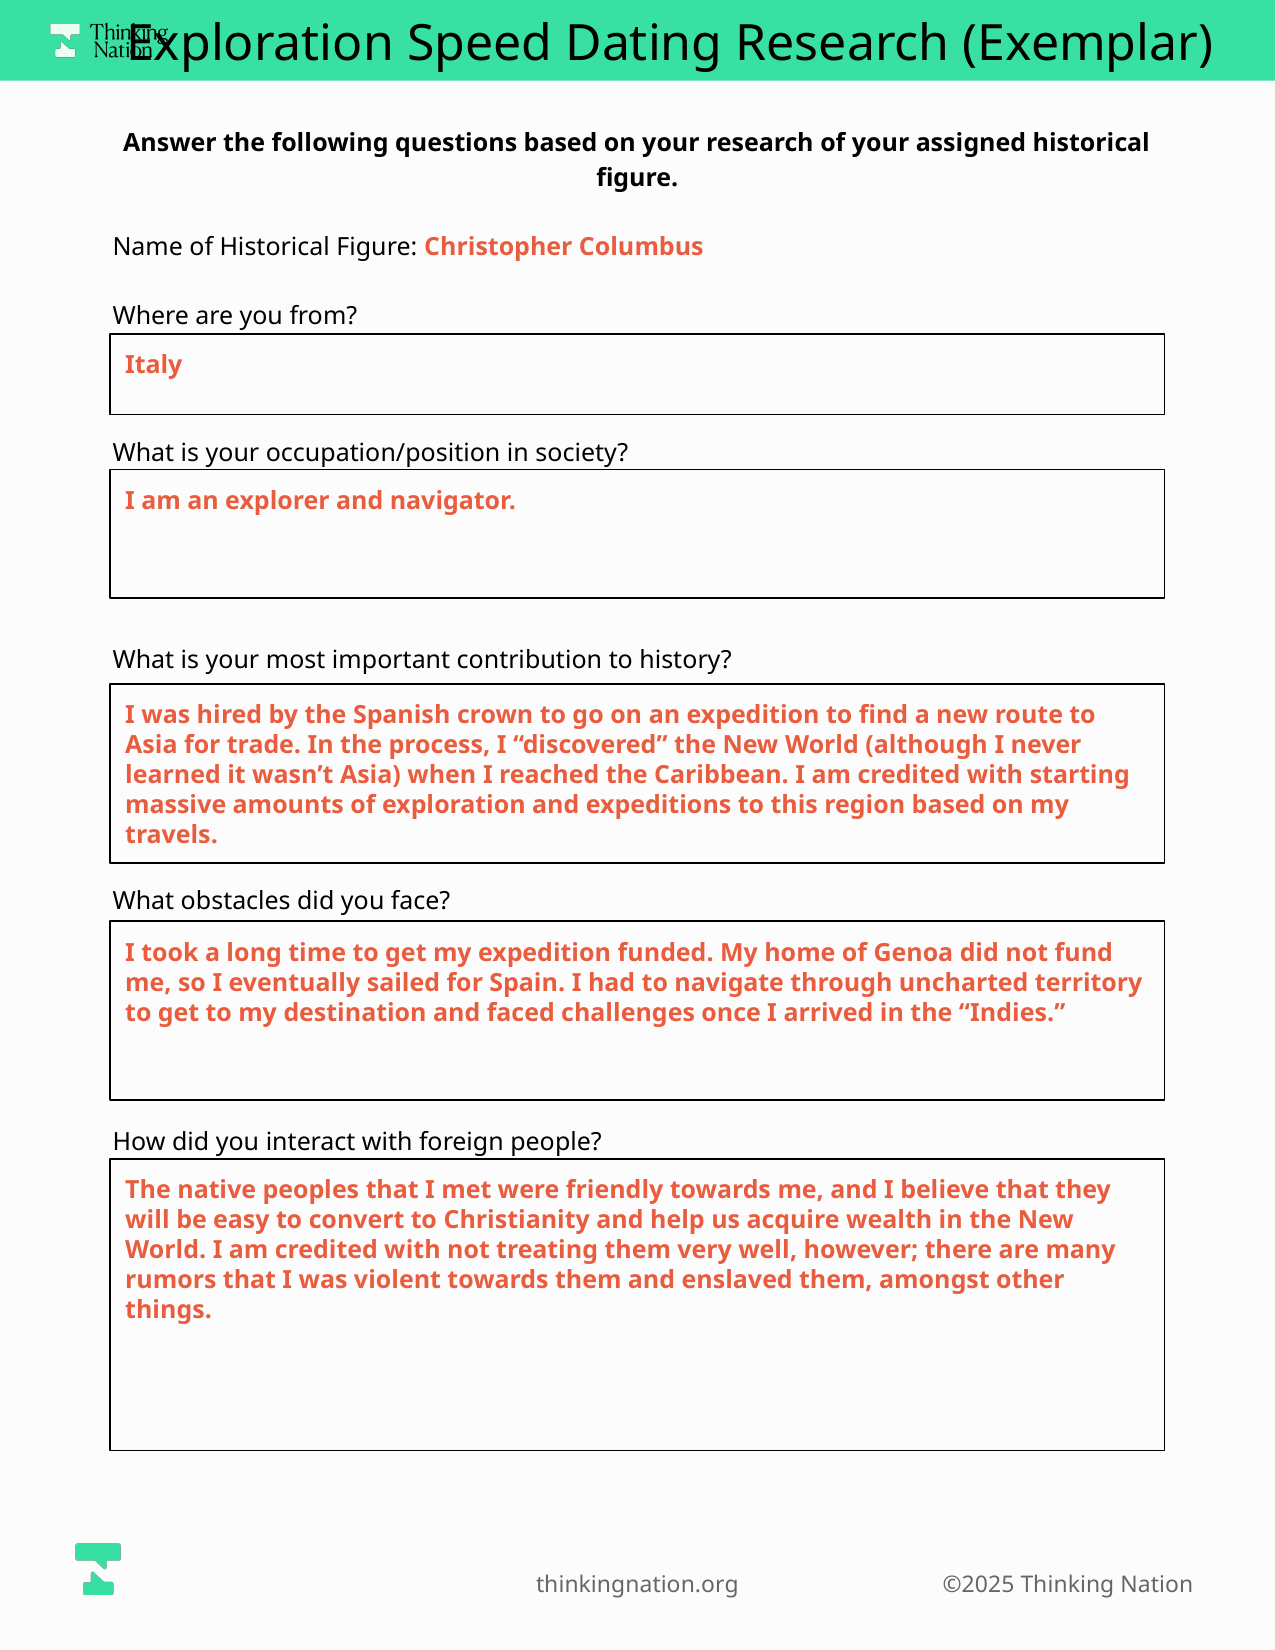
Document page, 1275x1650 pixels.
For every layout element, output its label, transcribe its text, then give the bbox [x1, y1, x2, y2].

text_box Italy [110, 333, 1165, 415]
picture [36, 12, 172, 69]
text_box I am an explorer and navigator. [110, 469, 1165, 598]
text_box The native peoples that I met were friendly towards me, and I believe that they will be easy to convert to Christianity and help us acquire wealth in the New World. I am credited with not treating them very well, however; there are many rumors that I was violent towards them and enslaved them, amongst other things. [110, 1158, 1165, 1451]
text_box ©2025 Thinking Nation [1178, 1553, 1210, 1605]
text_box I was hired by the Spanish crown to go on an expedition to find a new route to Asia for trade. In the process, I “discovered” the New World (although I never learned it wasn’t Asia) when I reached the Caribbean. I am credited with starting massive amounts of exploration and expeditions to this region based on my travels. [110, 683, 1165, 863]
text_box Answer the following questions based on your research of your assigned historical figure. Name of Historical Figure: Christopher Columbus Where are you from? What is your occupation/position in society? What is your most important contribution to history? What obstacles did you face? How did you interact with foreign people? [97, 107, 1178, 1650]
picture [62, 1533, 134, 1605]
text_box Exploration Speed Dating Research (Exemplar) [0, 0, 1275, 81]
text_box I took a long time to get my expedition funded. My home of Genoa did not fund me, so I eventually sailed for Spain. I had to navigate through uncharted territory to get to my destination and faced challenges once I arrived in the “Indies.” [110, 921, 1165, 1101]
